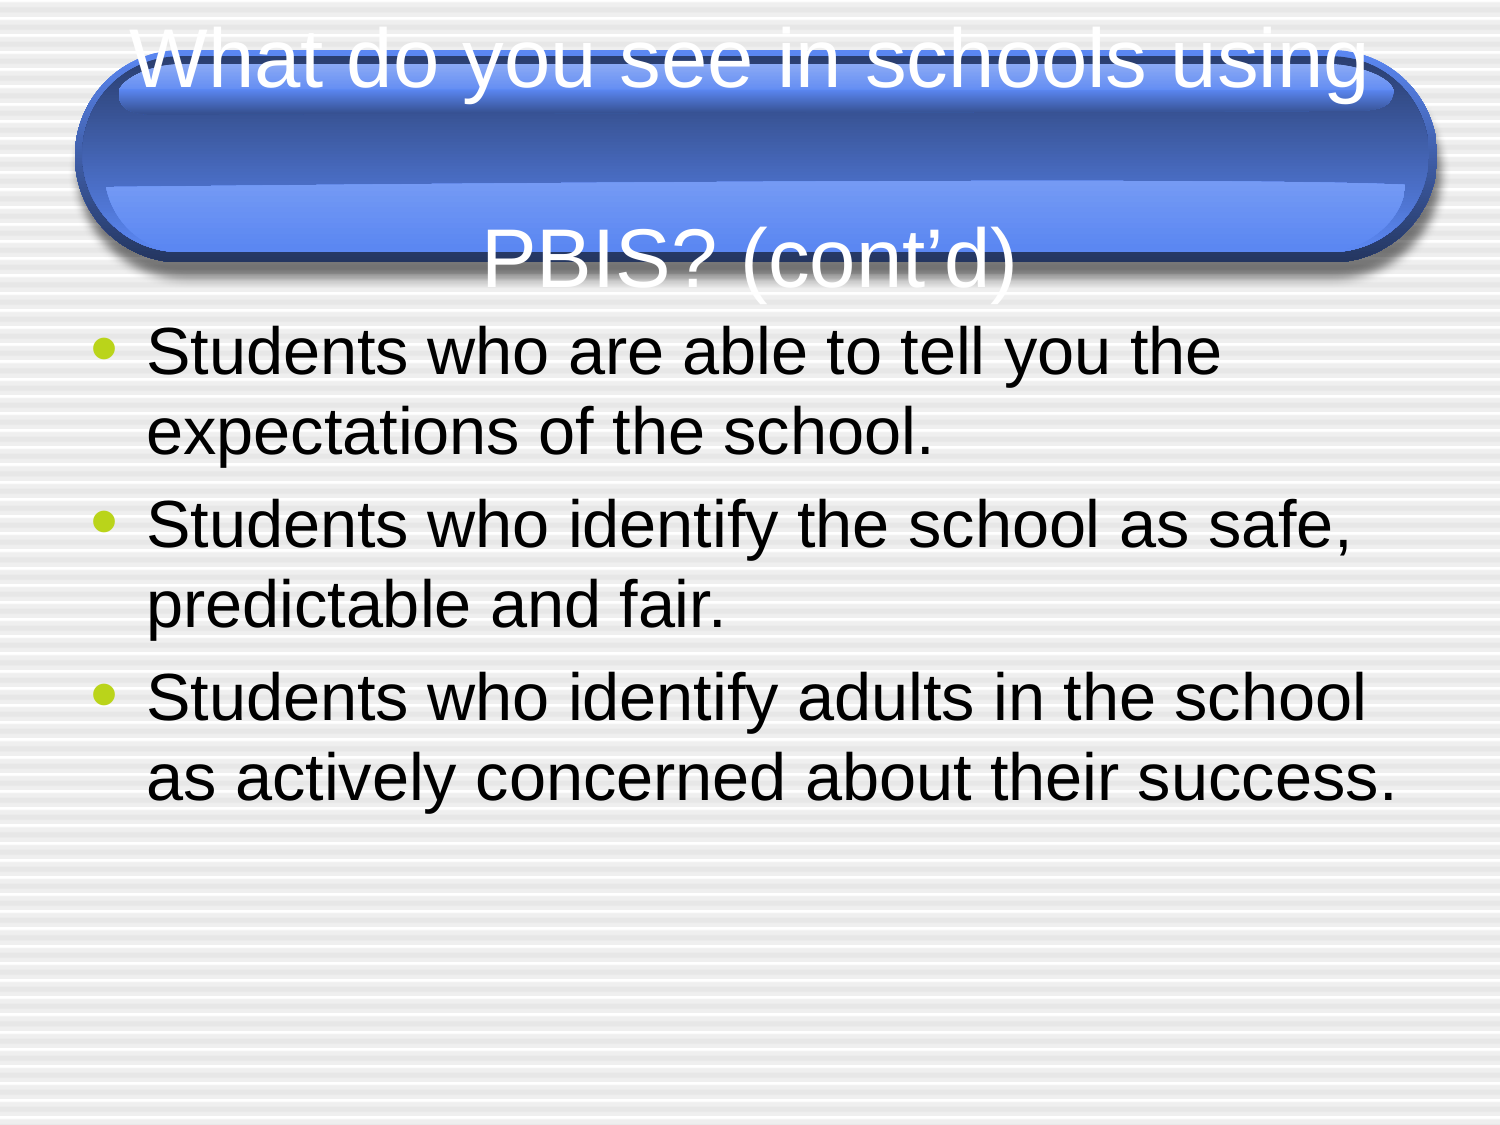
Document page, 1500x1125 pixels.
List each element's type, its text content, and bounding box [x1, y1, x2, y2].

picture [0, 0, 1500, 1125]
list Students who are able to tell you the expectations of the school. Students who identify the school as safe, predictable and fair. Students who identify adults in the school as actively concerned about their success. [74, 299, 1438, 1001]
title What do you see in schools using PBIS? (cont’d) [112, 60, 1388, 249]
